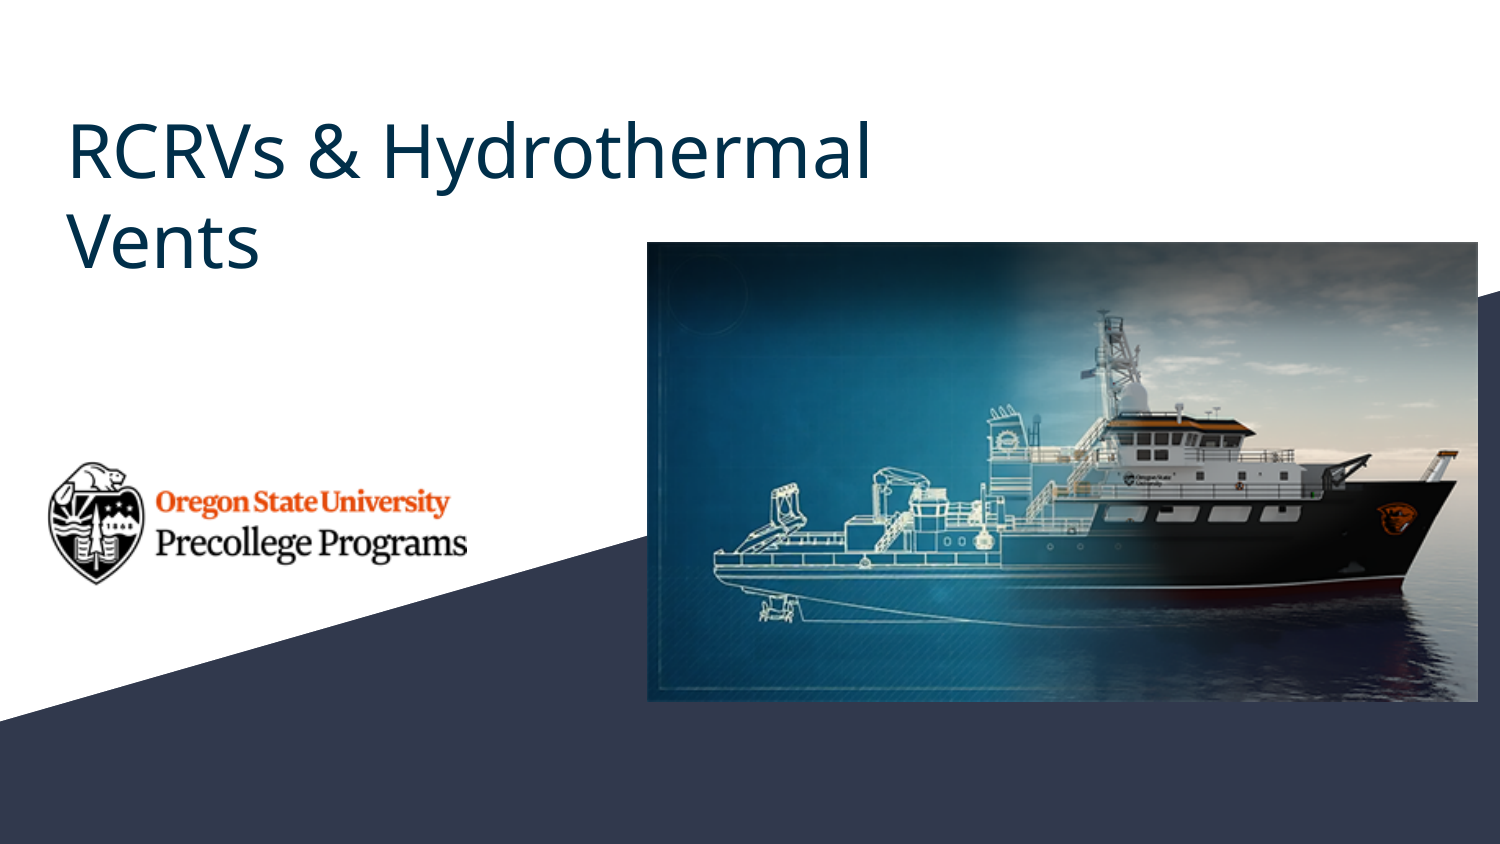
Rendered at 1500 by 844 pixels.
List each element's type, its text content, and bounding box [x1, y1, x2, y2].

picture [47, 461, 467, 588]
title RCRVs & Hydrothermal Vents [51, 88, 1449, 299]
picture [646, 242, 1478, 702]
